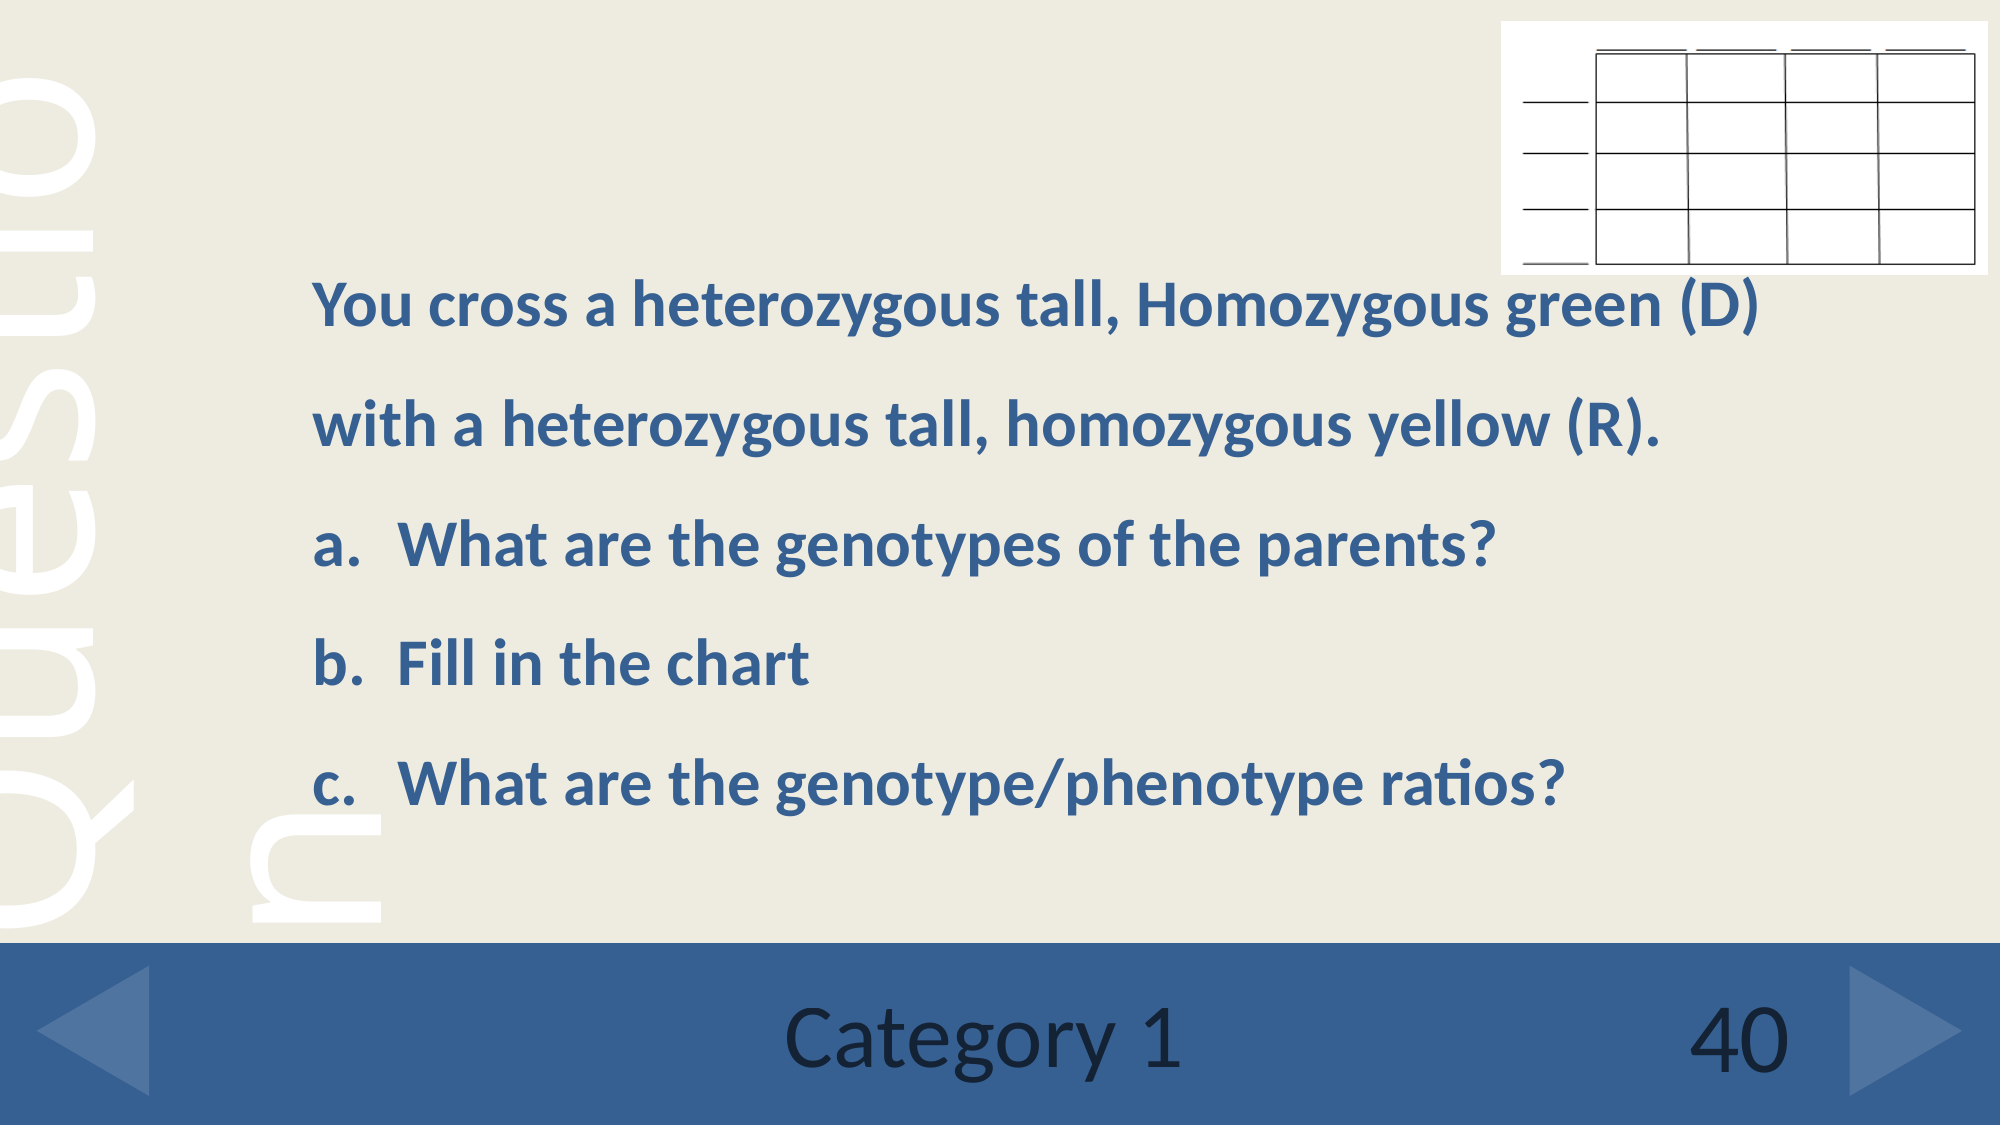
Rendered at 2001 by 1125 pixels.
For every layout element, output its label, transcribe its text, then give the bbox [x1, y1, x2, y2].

title Category 1 [84, 937, 1885, 1125]
list You cross a heterozygous tall, Homozygous green (D) with a heterozygous tall, homozygous yellow (R). What are the genotypes of the parents? Fill in the chart What are the genotype/phenotype ratios? [297, 275, 1908, 964]
picture [1501, 21, 1988, 276]
